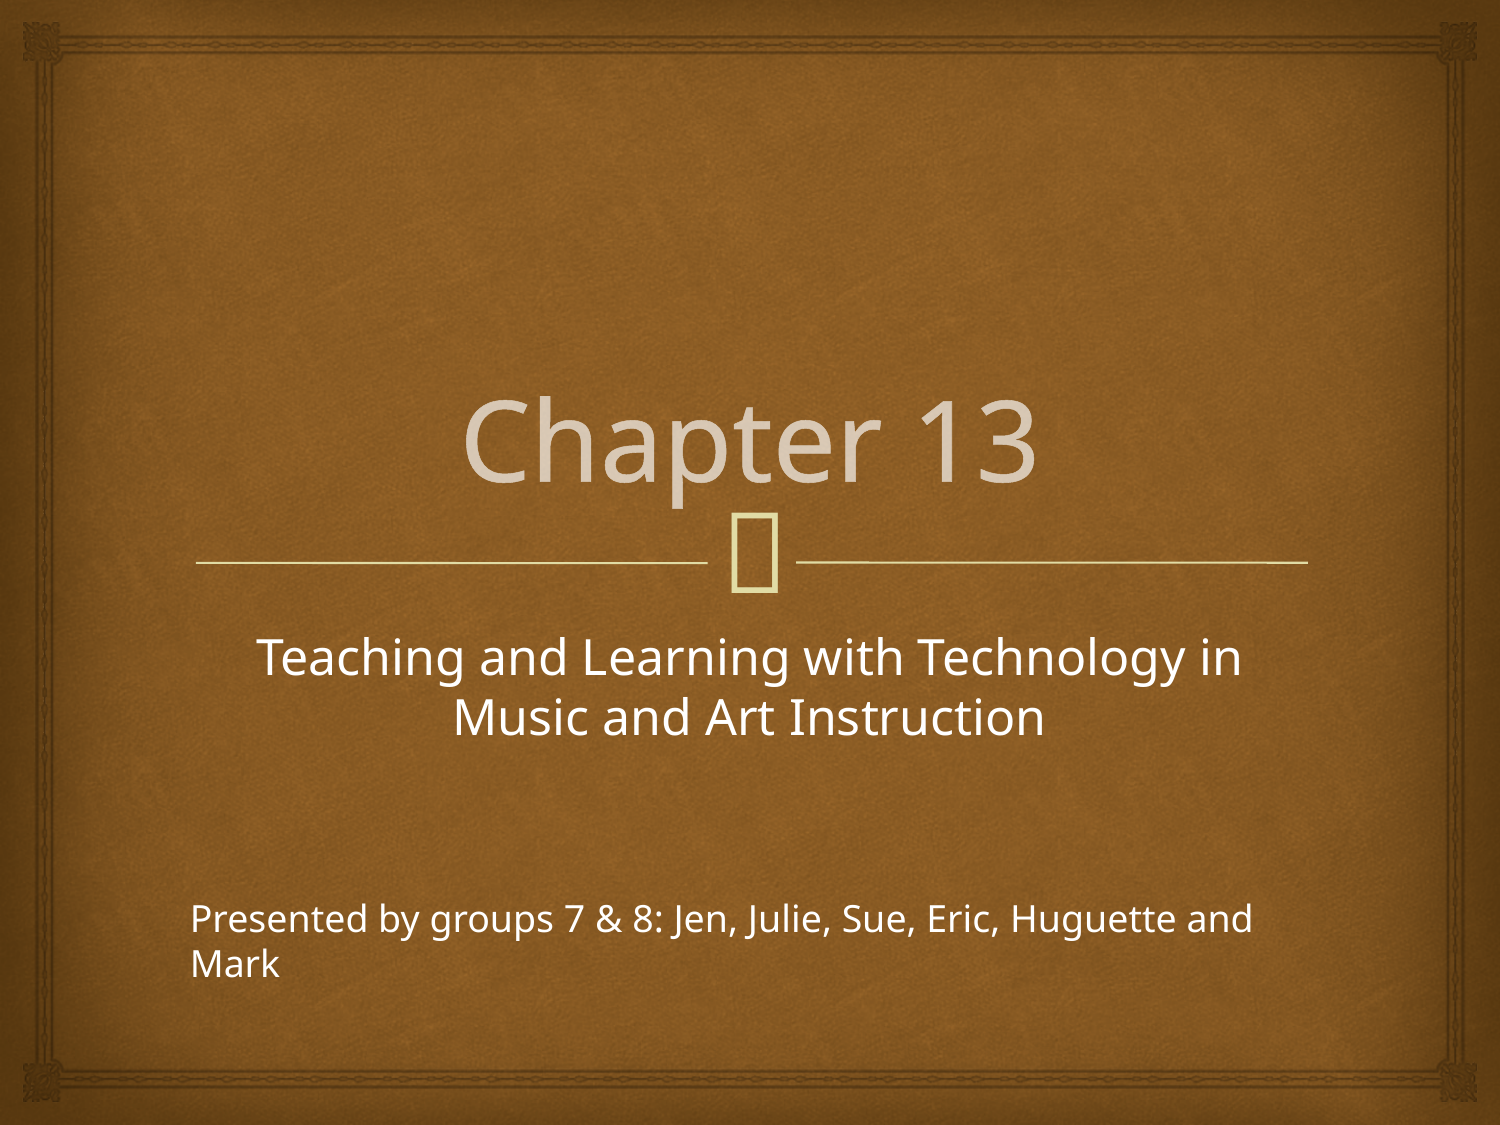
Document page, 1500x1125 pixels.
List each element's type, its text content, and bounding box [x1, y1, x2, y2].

title Chapter 13 [194, 227, 1306, 512]
subtitle Teaching and Learning with Technology in Music and Art Instruction [225, 618, 1275, 775]
text_box Presented by groups 7 & 8: Jen, Julie, Sue, Eric, Huguette and Mark [174, 887, 1325, 993]
picture [0, 0, 1500, 1125]
